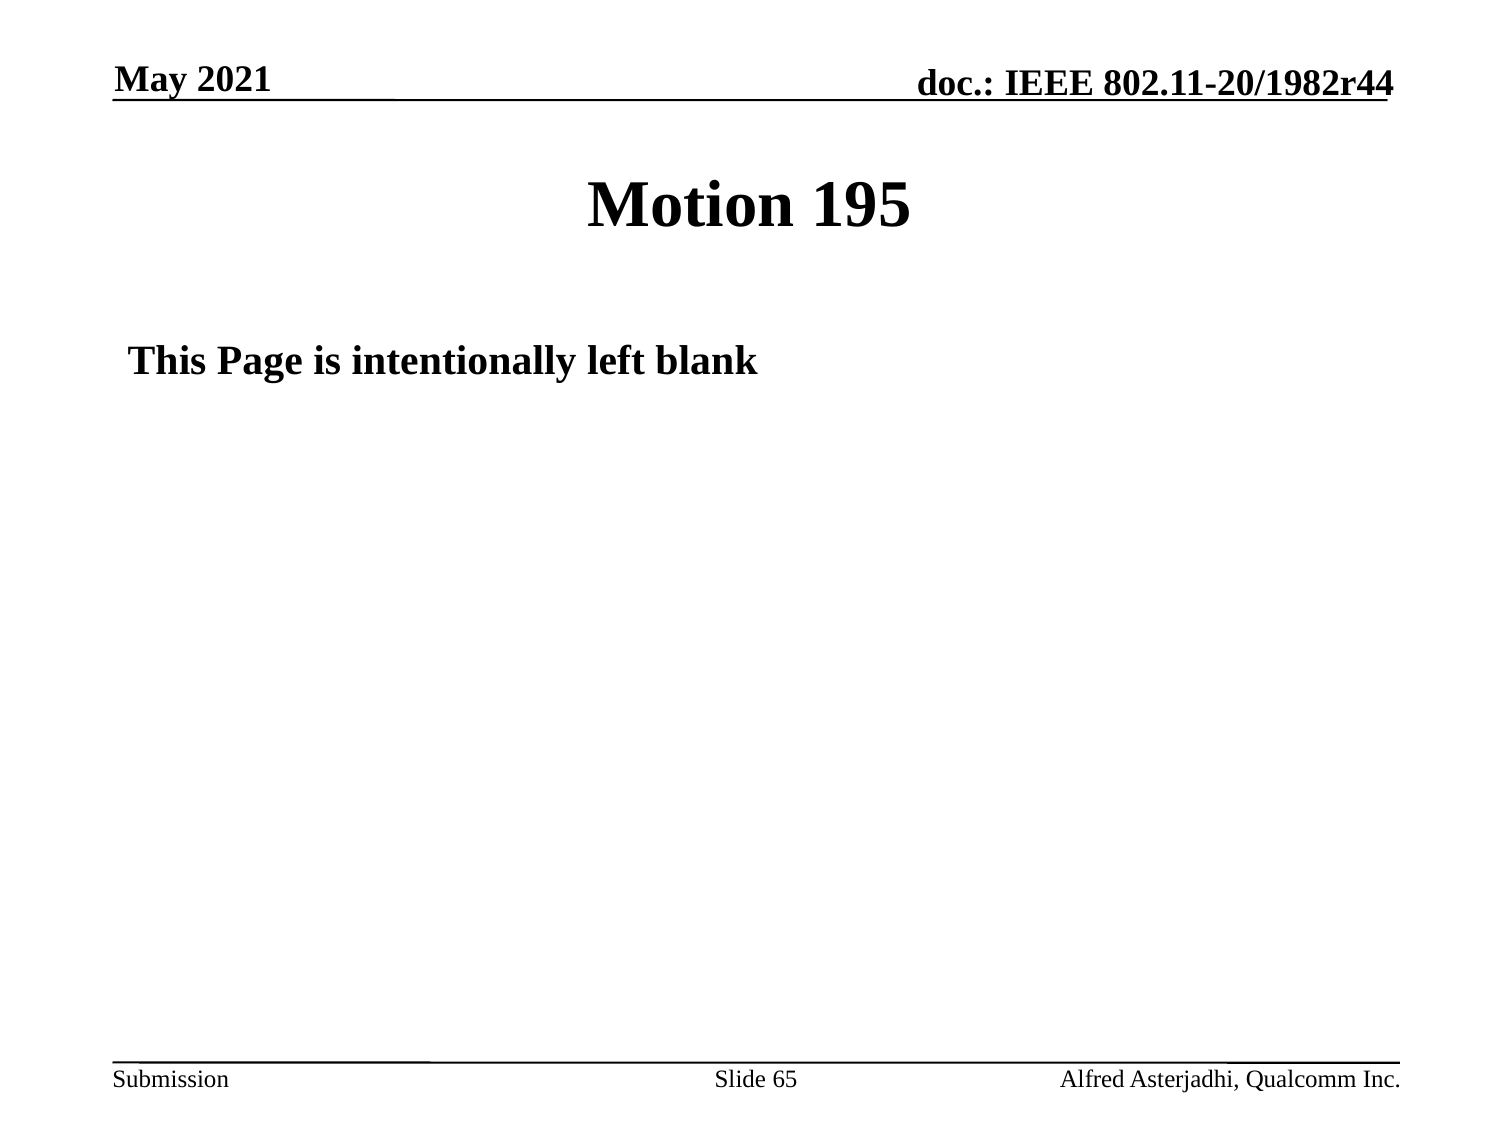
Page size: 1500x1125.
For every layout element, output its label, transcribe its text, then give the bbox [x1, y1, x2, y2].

list This Page is intentionally left blank [112, 324, 1388, 1000]
footer Alfred Asterjadhi, Qualcomm Inc. [878, 1061, 1402, 1093]
slide_number Slide 65 [712, 1061, 800, 1123]
title Motion 195 [112, 112, 1388, 288]
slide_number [114, 54, 423, 100]
